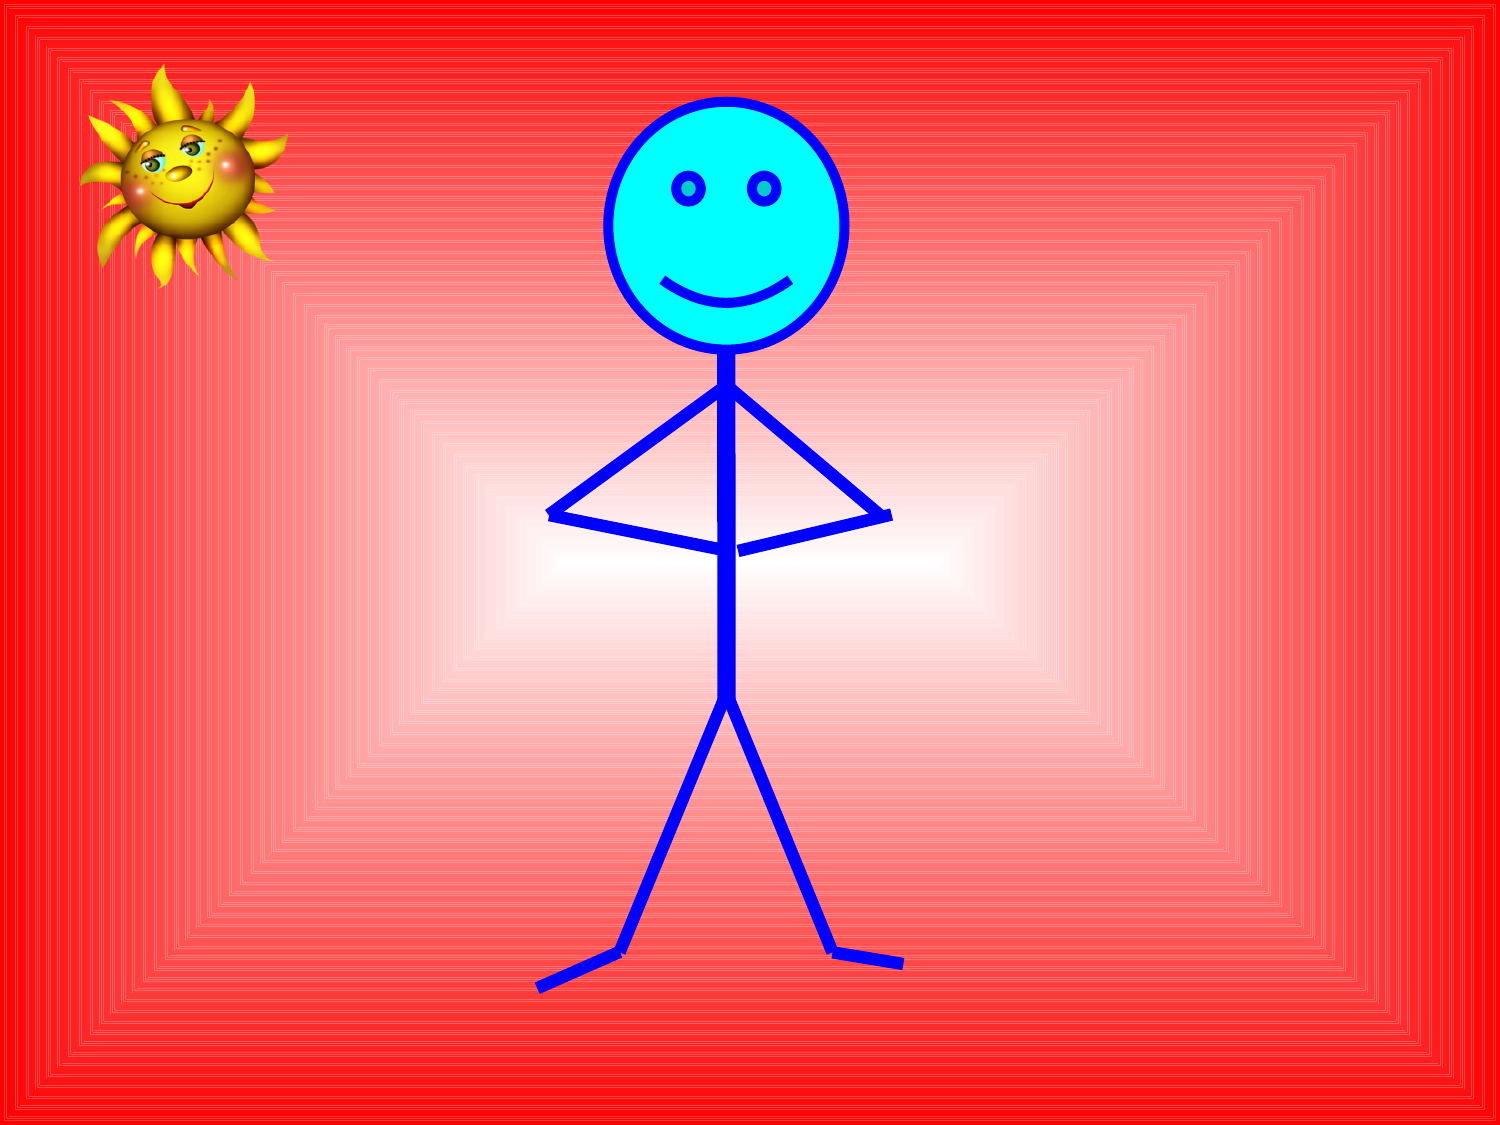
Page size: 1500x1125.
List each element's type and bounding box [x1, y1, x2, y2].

text_box [608, 101, 845, 350]
picture [58, 58, 296, 296]
